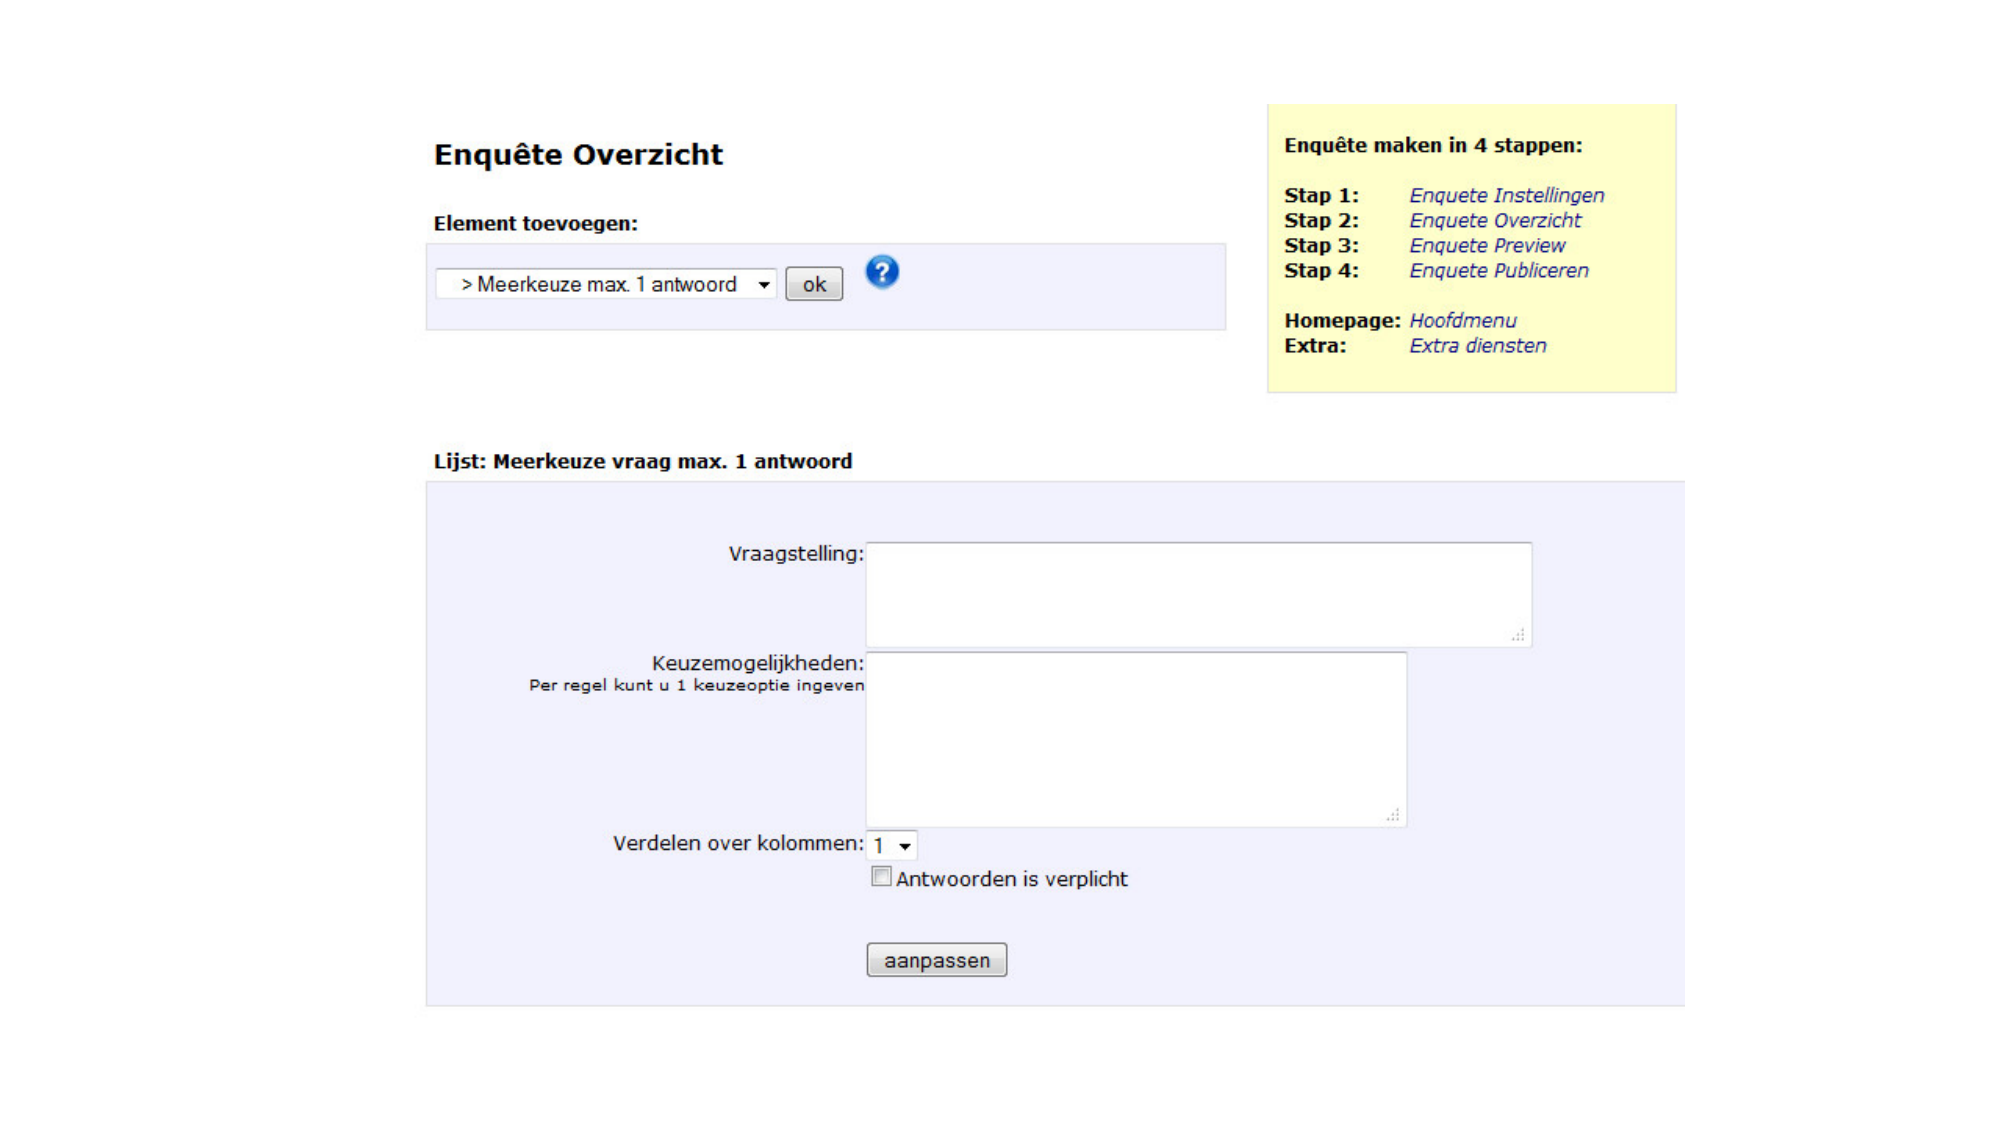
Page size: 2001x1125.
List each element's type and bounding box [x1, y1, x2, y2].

picture [315, 104, 1685, 1021]
